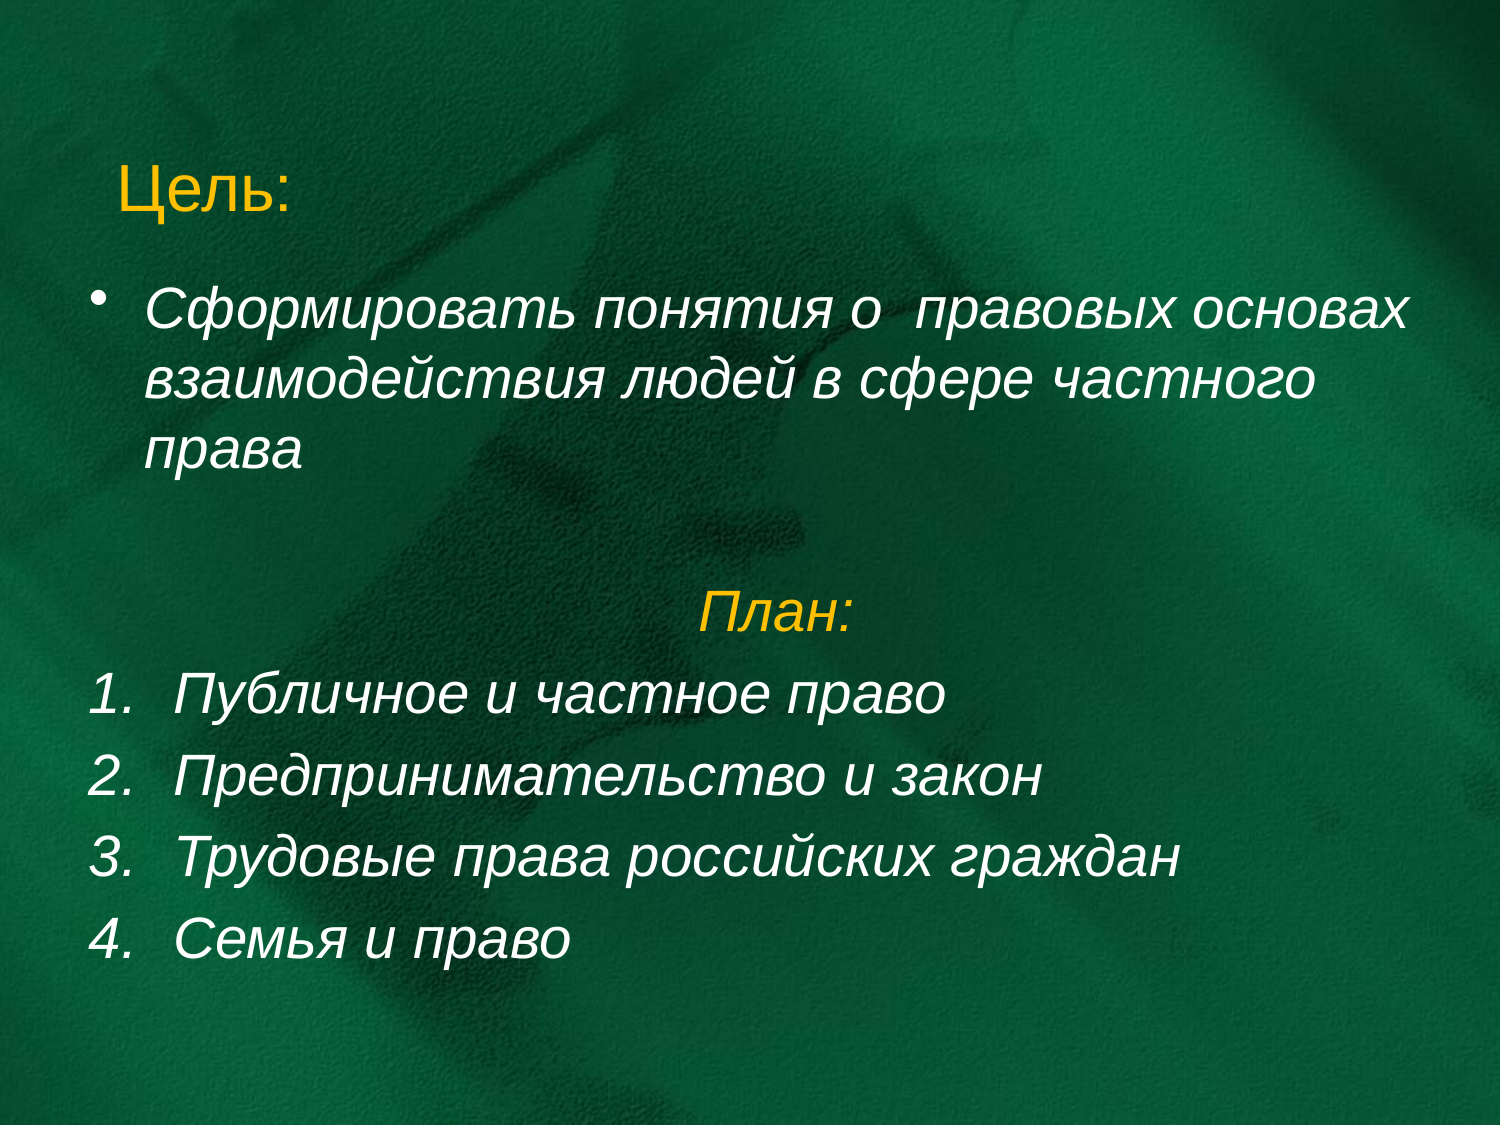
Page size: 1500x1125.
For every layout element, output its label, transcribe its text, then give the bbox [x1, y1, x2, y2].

picture [0, 0, 1500, 1125]
list Сформировать понятия о правовых основах взаимодействия людей в сфере частного права План: Публичное и частное право Предпринимательство и закон Трудовые права российских граждан Семья и право [73, 262, 1480, 1006]
title Цель: [101, 44, 1480, 233]
